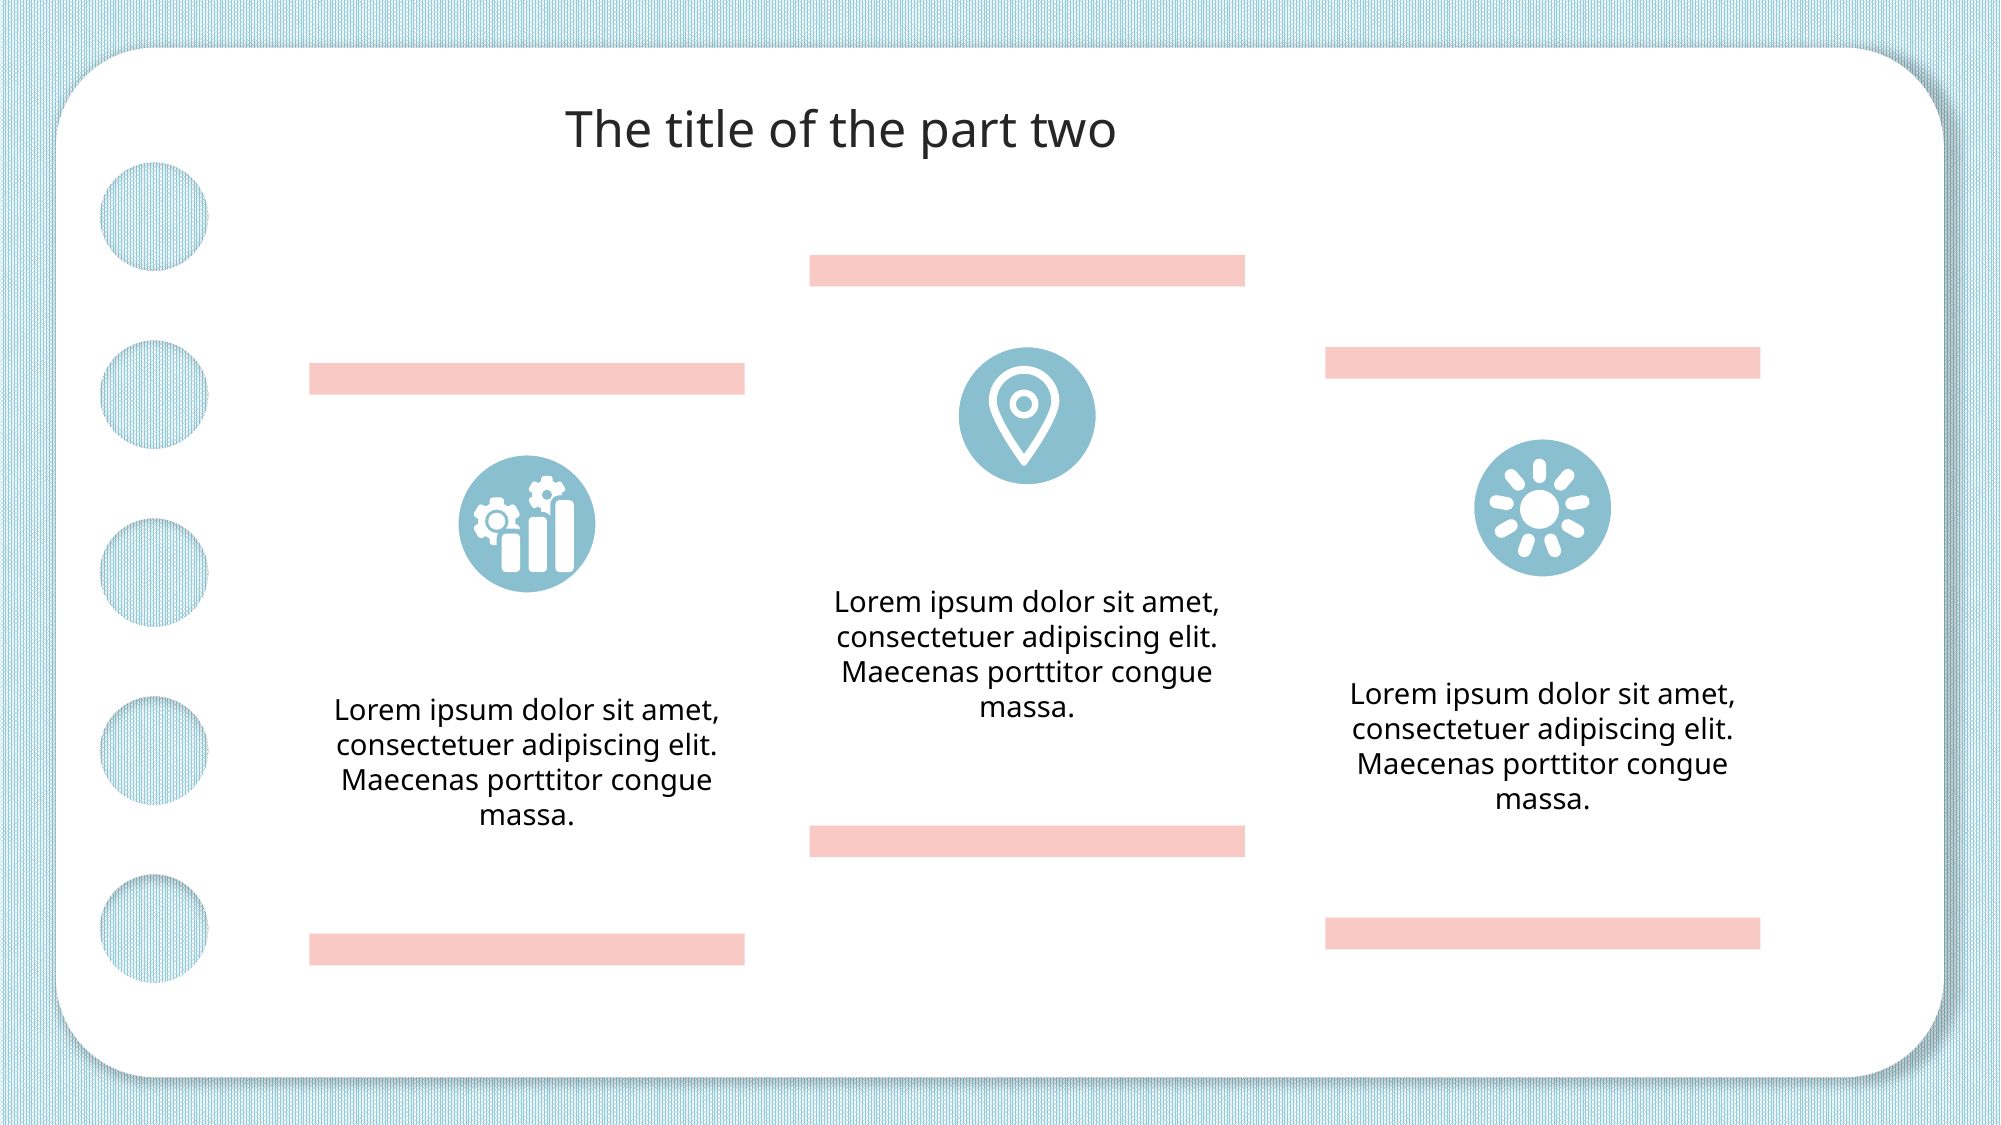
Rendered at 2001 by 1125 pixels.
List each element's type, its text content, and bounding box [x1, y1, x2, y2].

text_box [780, 254, 1274, 858]
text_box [280, 362, 774, 966]
text_box The title of the part two [551, 89, 1343, 165]
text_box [1296, 346, 1790, 950]
